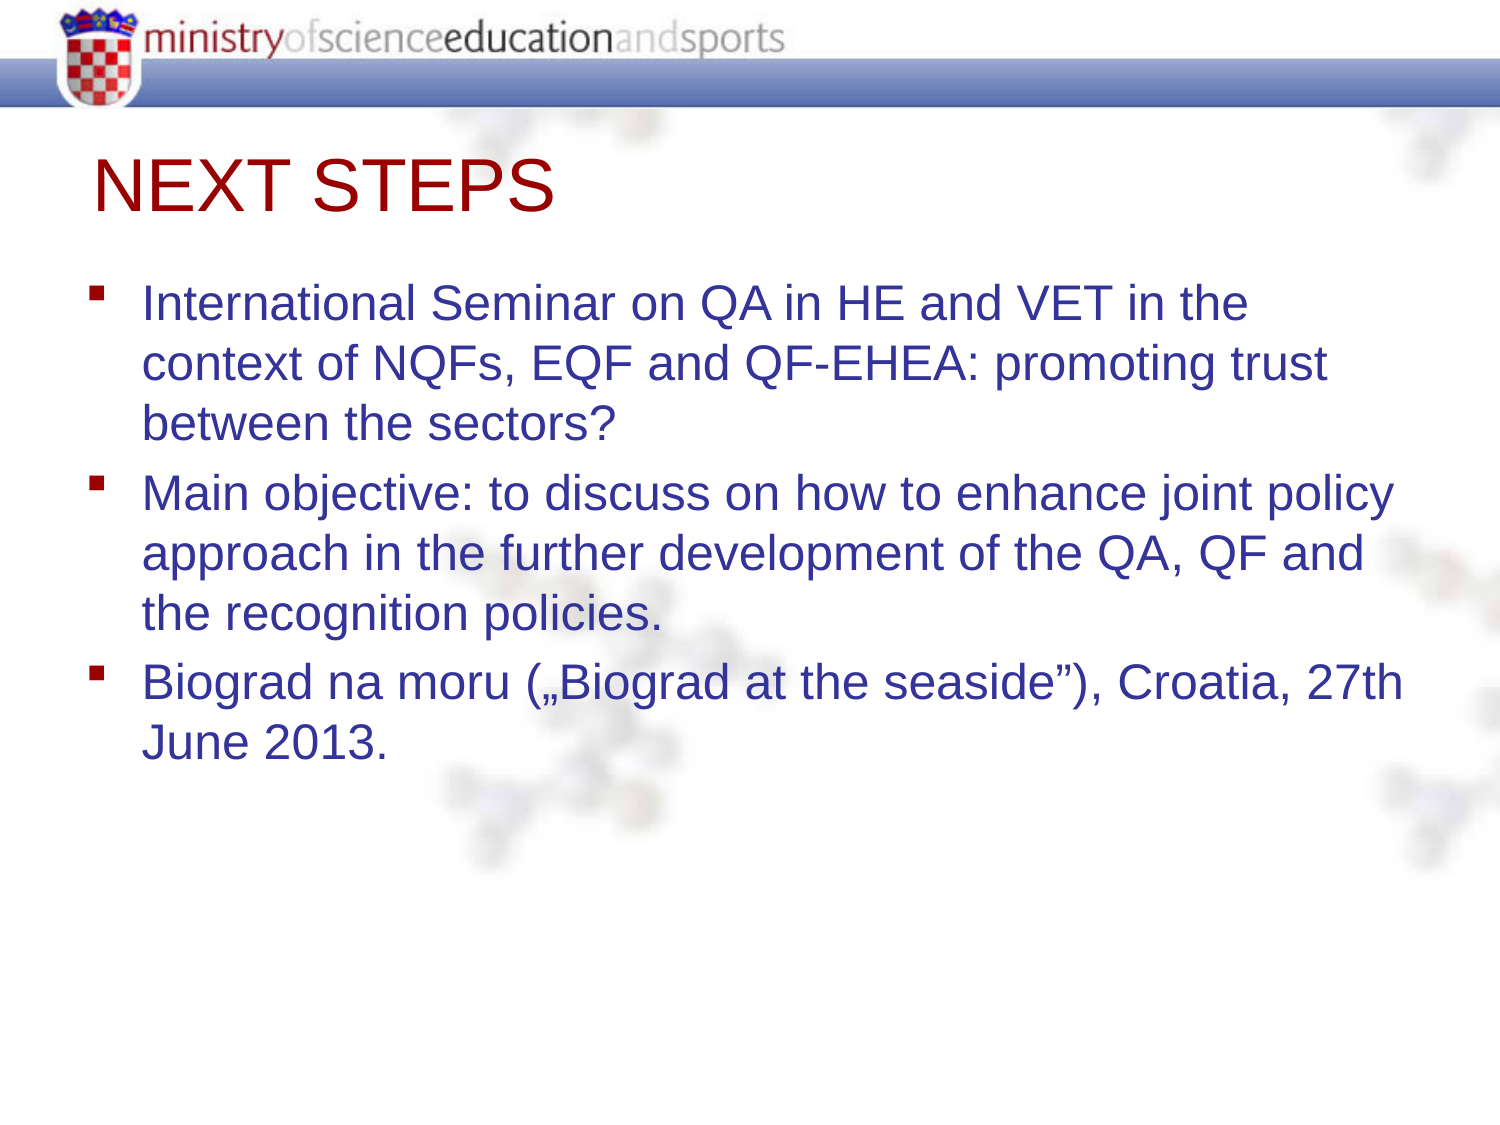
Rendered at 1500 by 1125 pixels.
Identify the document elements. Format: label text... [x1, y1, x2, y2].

title NEXT STEPS [76, 87, 1428, 262]
list International Seminar on QA in HE and VET in the context of NQFs, EQF and QF-EHEA: promoting trust between the sectors? Main objective: to discuss on how to enhance joint policy approach in the further development of the QA, QF and the recognition policies. Biograd na moru („Biograd at the seaside”), Croatia, 27th June 2013. [70, 262, 1437, 1005]
picture [0, 0, 1500, 1125]
